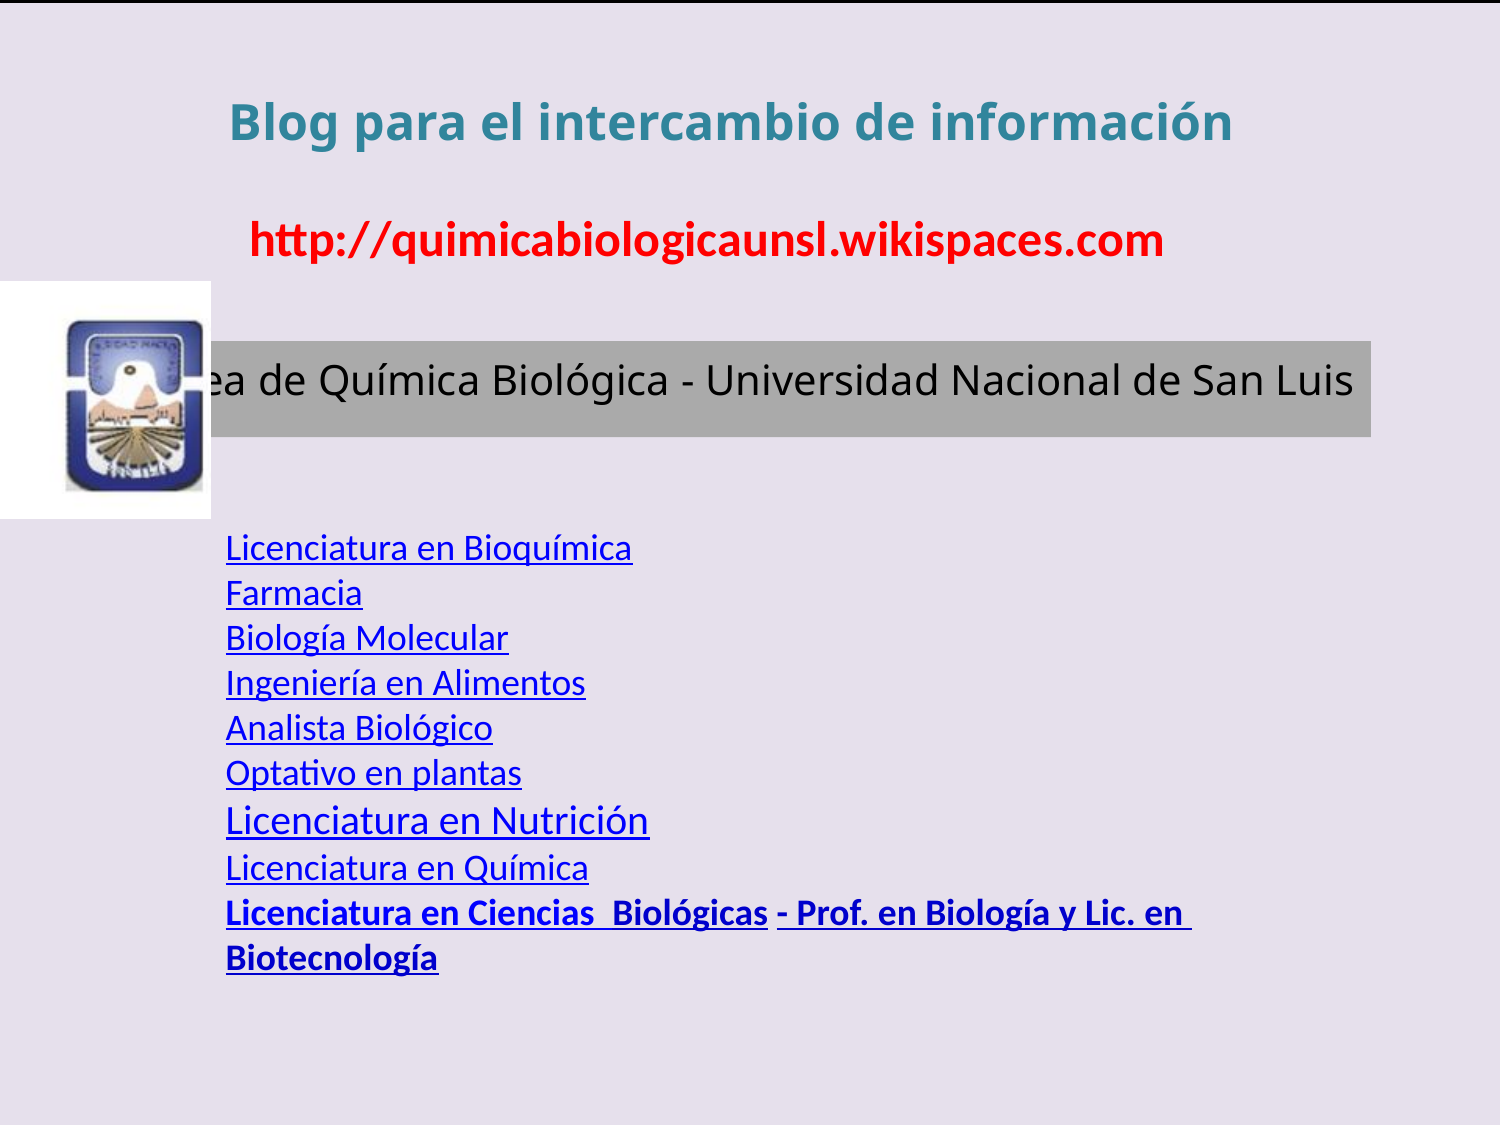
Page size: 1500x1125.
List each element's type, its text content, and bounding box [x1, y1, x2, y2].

text_box Área de Química Biológica - Universidad Nacional de San Luis [215, 341, 1371, 438]
text_box Blog para el intercambio de información [35, 82, 1442, 158]
picture [0, 280, 212, 519]
text_box Licenciatura en Bioquímica Farmacia Biología Molecular Ingeniería en Alimentos Analista Biológico Optativo en plantas Licenciatura en Nutrición Licenciatura en Química Licenciatura en Ciencias Biológicas - Prof. en Biología y Lic. en Biotecnología [210, 515, 1348, 986]
text_box http://quimicabiologicaunsl.wikispaces.com [234, 199, 1313, 274]
